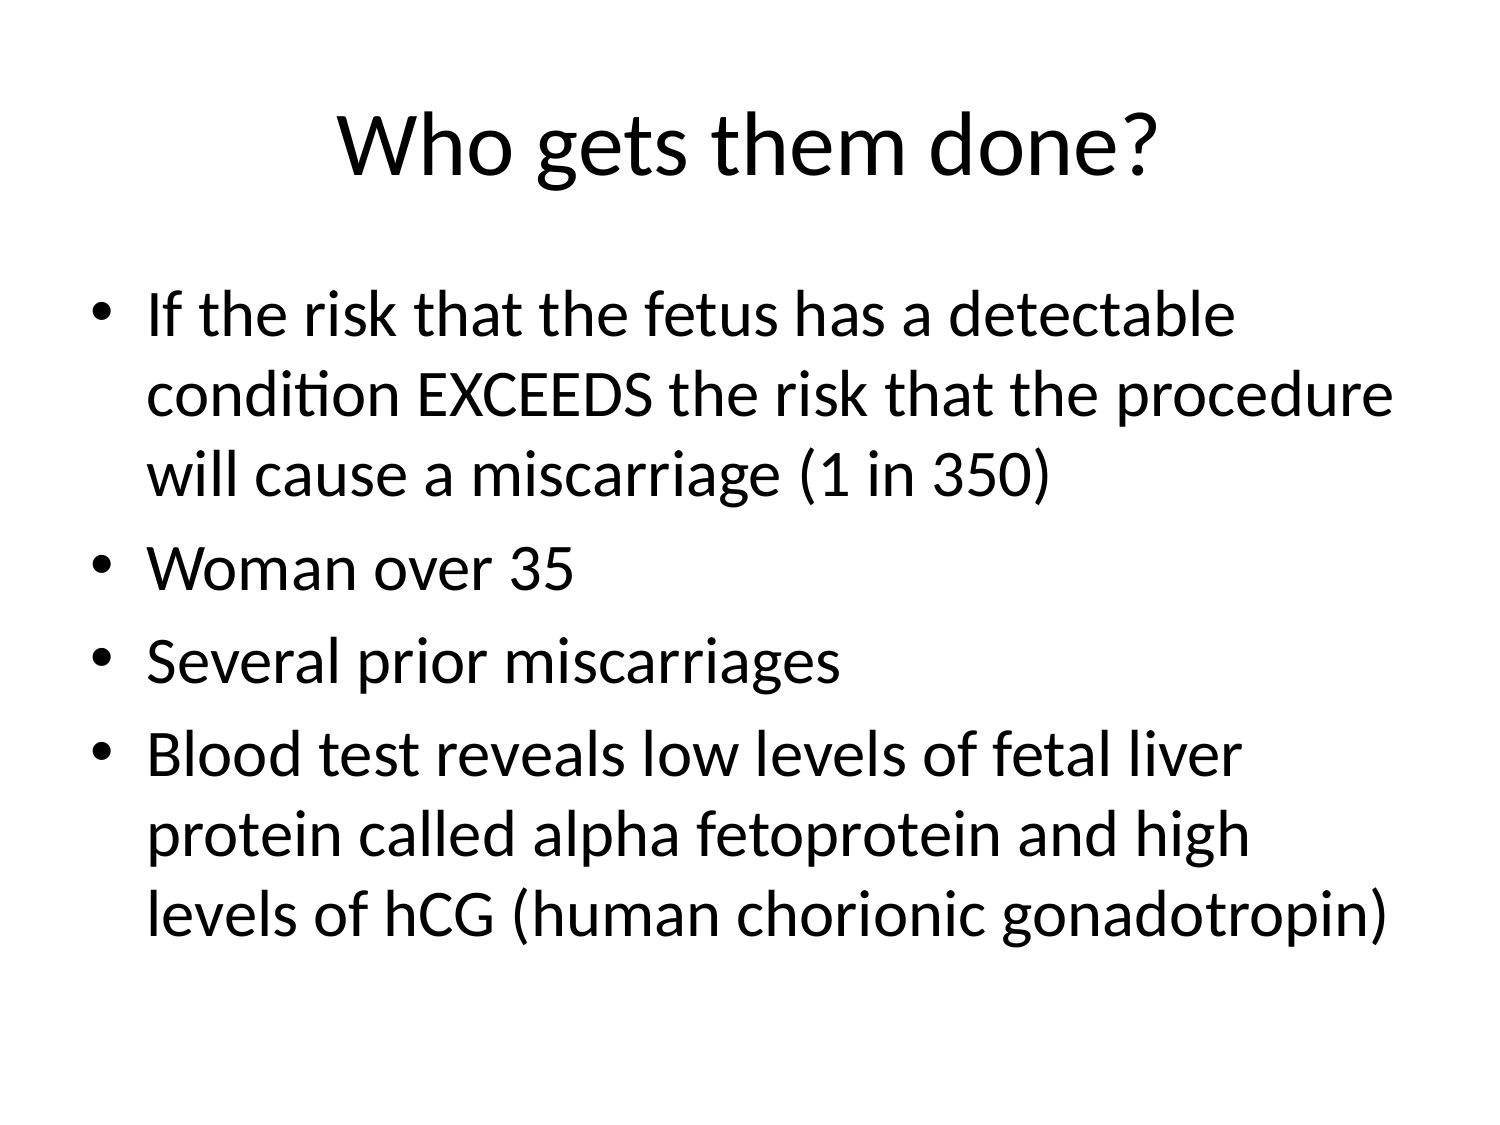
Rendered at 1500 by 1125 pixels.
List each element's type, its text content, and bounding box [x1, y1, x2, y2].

list If the risk that the fetus has a detectable condition EXCEEDS the risk that the procedure will cause a miscarriage (1 in 350) Woman over 35 Several prior miscarriages Blood test reveals low levels of fetal liver protein called alpha fetoprotein and high levels of hCG (human chorionic gonadotropin) [75, 262, 1425, 1005]
title Who gets them done? [75, 45, 1425, 233]
